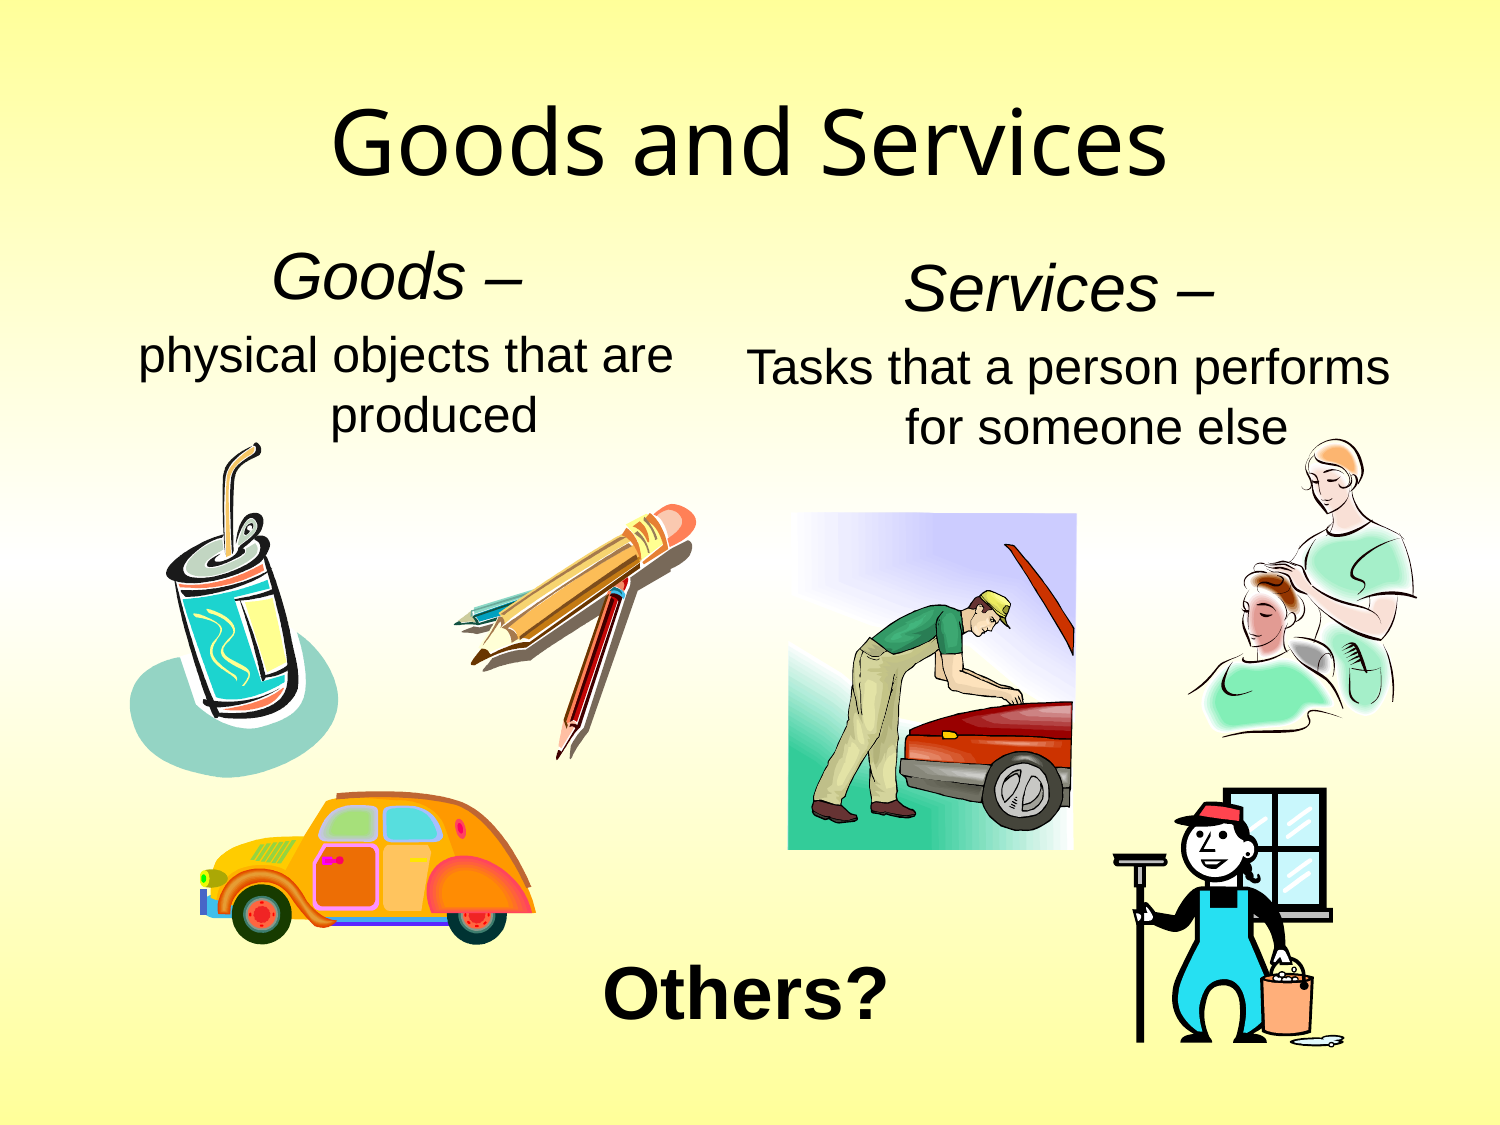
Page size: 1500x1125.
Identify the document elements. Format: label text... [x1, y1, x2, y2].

picture [449, 499, 701, 765]
picture [199, 787, 541, 949]
picture [124, 437, 344, 783]
list Services – Tasks that a person performs for someone else [712, 237, 1425, 1005]
text_box Others? [587, 937, 905, 1043]
picture [1112, 787, 1345, 1048]
list Goods – physical objects that are produced [75, 224, 738, 1005]
title Goods and Services [75, 45, 1425, 233]
picture [1187, 437, 1421, 738]
picture [787, 512, 1078, 851]
